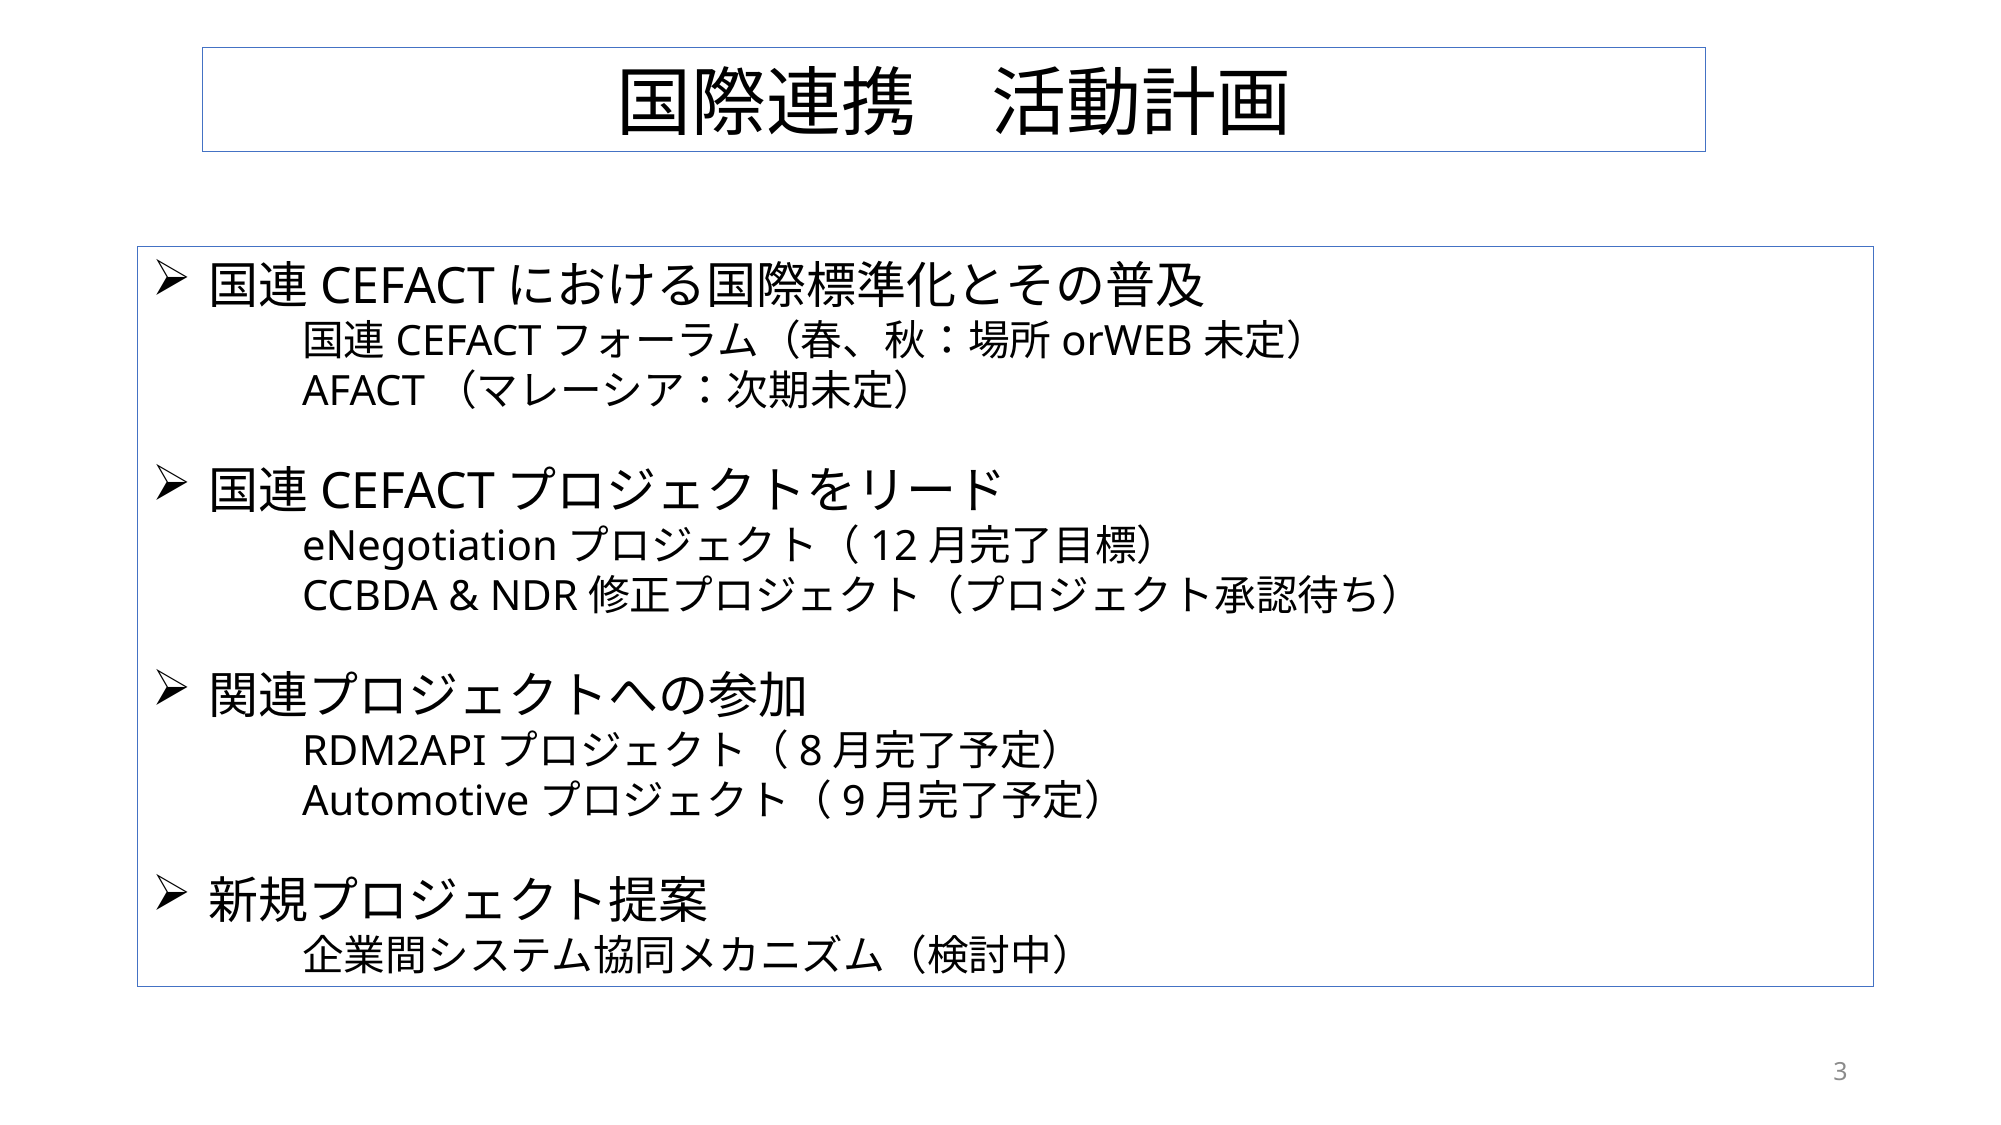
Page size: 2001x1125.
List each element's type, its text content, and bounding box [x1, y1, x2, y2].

slide_number 3 [1412, 1042, 1863, 1103]
text_box 国際連携 活動計画 [202, 47, 1706, 152]
text_box 国連CEFACTにおける国際標準化とその普及 国連CEFACTフォーラム（春、秋：場所orWEB未定） AFACT（マレーシア：次期未定） 国連CEFACTプロジェクトをリード eNegotiationプロジェクト（12月完了目標） CCBDA & NDR修正プロジェクト（プロジェクト承認待ち） 関連プロジェクトへの参加 RDM2APIプロジェクト（8月完了予定） Automotiveプロジェクト（9月完了予定） 新規プロジェクト提案 企業間システム協同メカニズム（検討中） [137, 246, 1874, 987]
